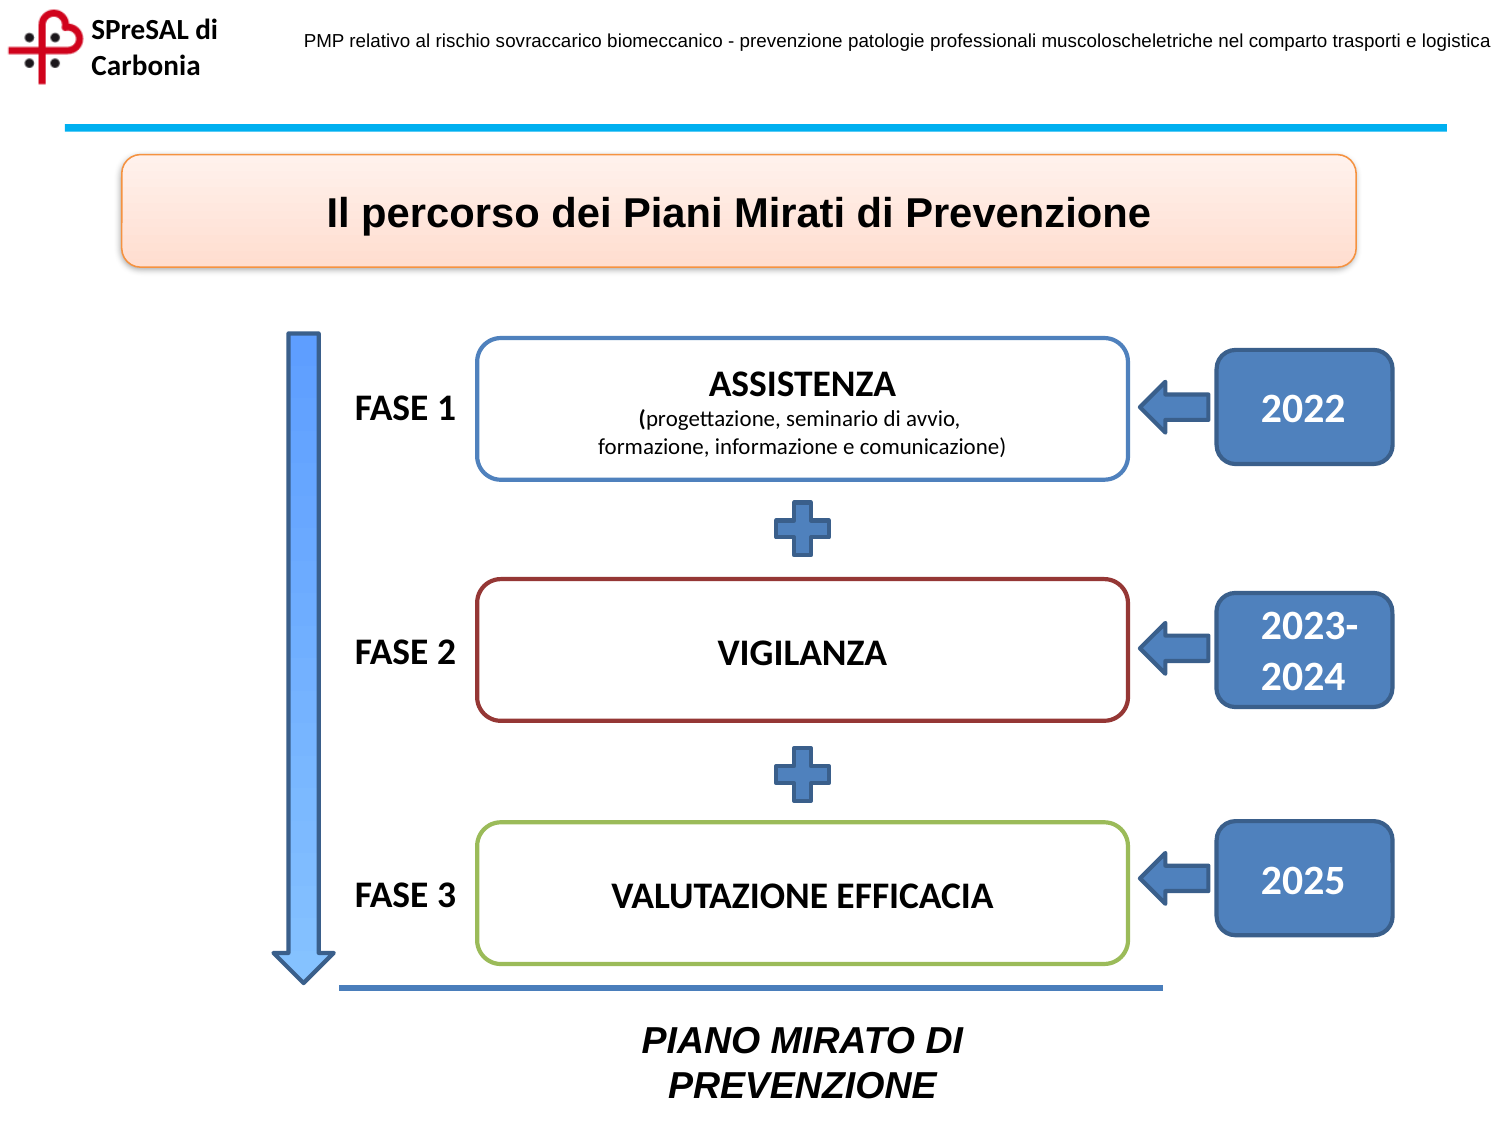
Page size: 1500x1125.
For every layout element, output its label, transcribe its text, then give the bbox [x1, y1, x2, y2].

text_box 2025 [1246, 846, 1388, 911]
text_box ASSISTENZA (progettazione, seminario di avvio, formazione, informazione e comunicazione) [475, 335, 1131, 482]
text_box [1137, 851, 1211, 906]
text_box FASE 1 [339, 375, 471, 435]
text_box [1214, 590, 1385, 710]
text_box PIANO MIRATO DI PREVENZIONE [499, 1005, 1106, 1117]
text_box [774, 500, 831, 557]
text_box [1214, 819, 1395, 938]
text_box [1137, 379, 1211, 435]
text_box VIGILANZA [475, 576, 1131, 723]
text_box [1214, 347, 1395, 467]
text_box [1388, 596, 1395, 704]
text_box SPreSAL di Carbonia [95, 3, 254, 89]
text_box Il percorso dei Piani Mirati di Prevenzione [120, 153, 1357, 268]
text_box [271, 331, 336, 986]
text_box FASE 2 [339, 619, 471, 680]
text_box 2022 [1246, 373, 1388, 439]
text_box 2023-2024 [1246, 590, 1388, 706]
text_box [64, 124, 1447, 132]
picture [0, 0, 91, 100]
text_box VALUTAZIONE EFFICACIA [475, 820, 1131, 967]
text_box [1137, 620, 1211, 676]
text_box [774, 746, 831, 803]
text_box PMP relativo al rischio sovraccarico biomeccanico - prevenzione patologie professionali muscoloscheletriche nel comparto trasporti e logistica [289, 21, 1500, 81]
text_box FASE 3 [339, 862, 471, 923]
